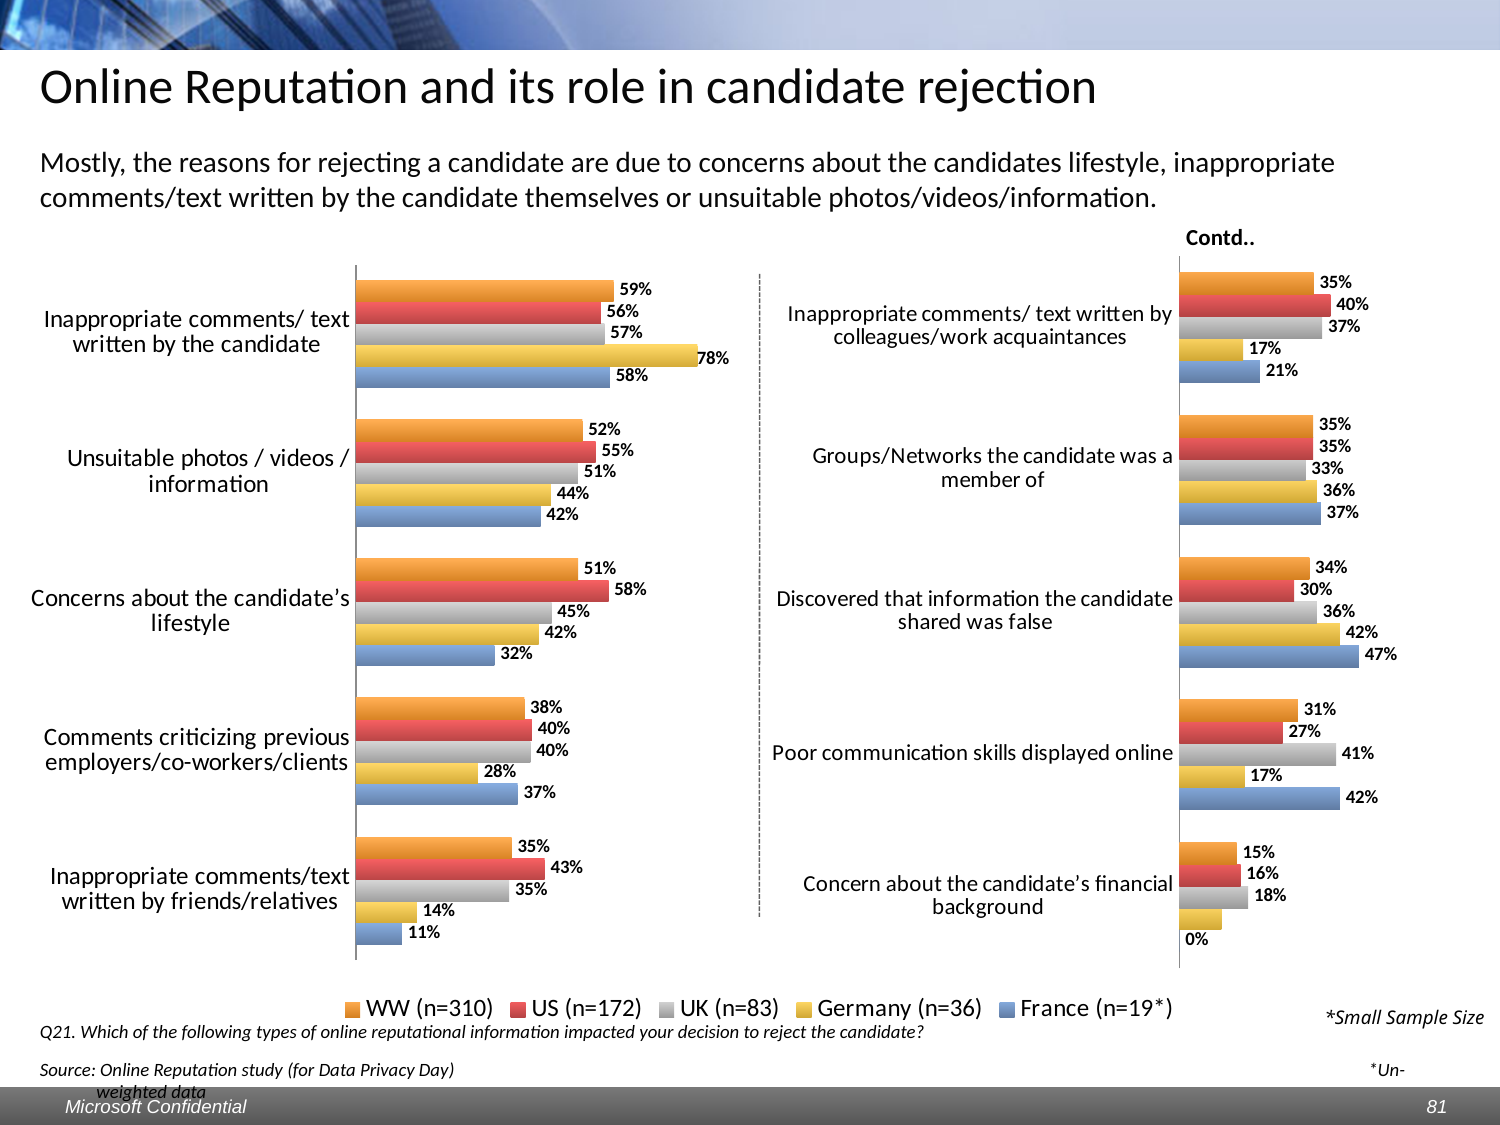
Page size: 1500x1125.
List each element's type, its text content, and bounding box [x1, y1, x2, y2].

list Source: Online Reputation study (for Data Privacy Day) *Un-weighted data [24, 1050, 1475, 1088]
text_box Contd.. [1171, 214, 1271, 240]
list Mostly, the reasons for rejecting a candidate are due to concerns about the candidates lifestyle, inappropriate comments/text written by the candidate themselves or unsuitable photos/videos/information. [24, 135, 1475, 240]
chart [0, 241, 1500, 1029]
title Online Reputation and its role in candidate rejection [24, 52, 1475, 115]
text_box *Small Sample Size [1316, 997, 1499, 1036]
list Q21. Which of the following types of online reputational information impacted your decision to reject the candidate? [24, 1012, 1475, 1050]
picture [0, 0, 1500, 51]
